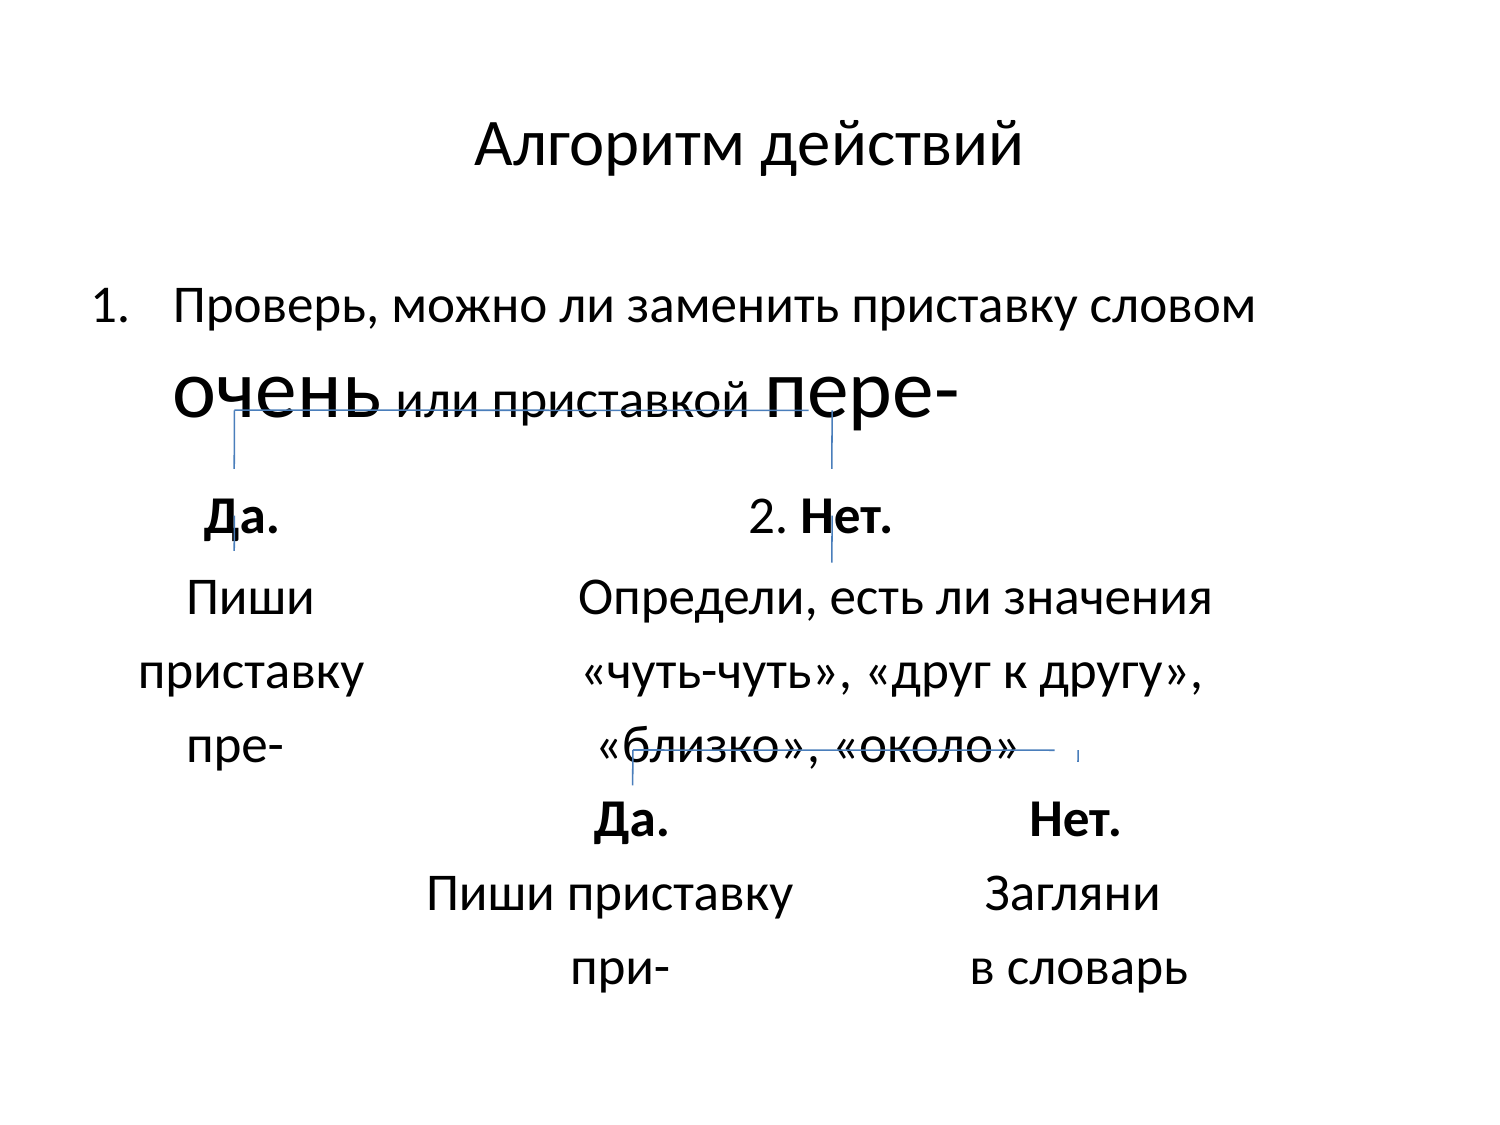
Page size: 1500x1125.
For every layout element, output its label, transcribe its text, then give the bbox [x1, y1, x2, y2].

list Проверь, можно ли заменить приставку словом очень или приставкой пере- Да. 2. Нет. Пиши Определи, есть ли значения приставку «чуть-чуть», «друг к другу», пре- «близко», «около» Да. Нет. Пиши приставку Загляни при- в словарь [75, 262, 1425, 1005]
title Алгоритм действий [75, 45, 1425, 233]
